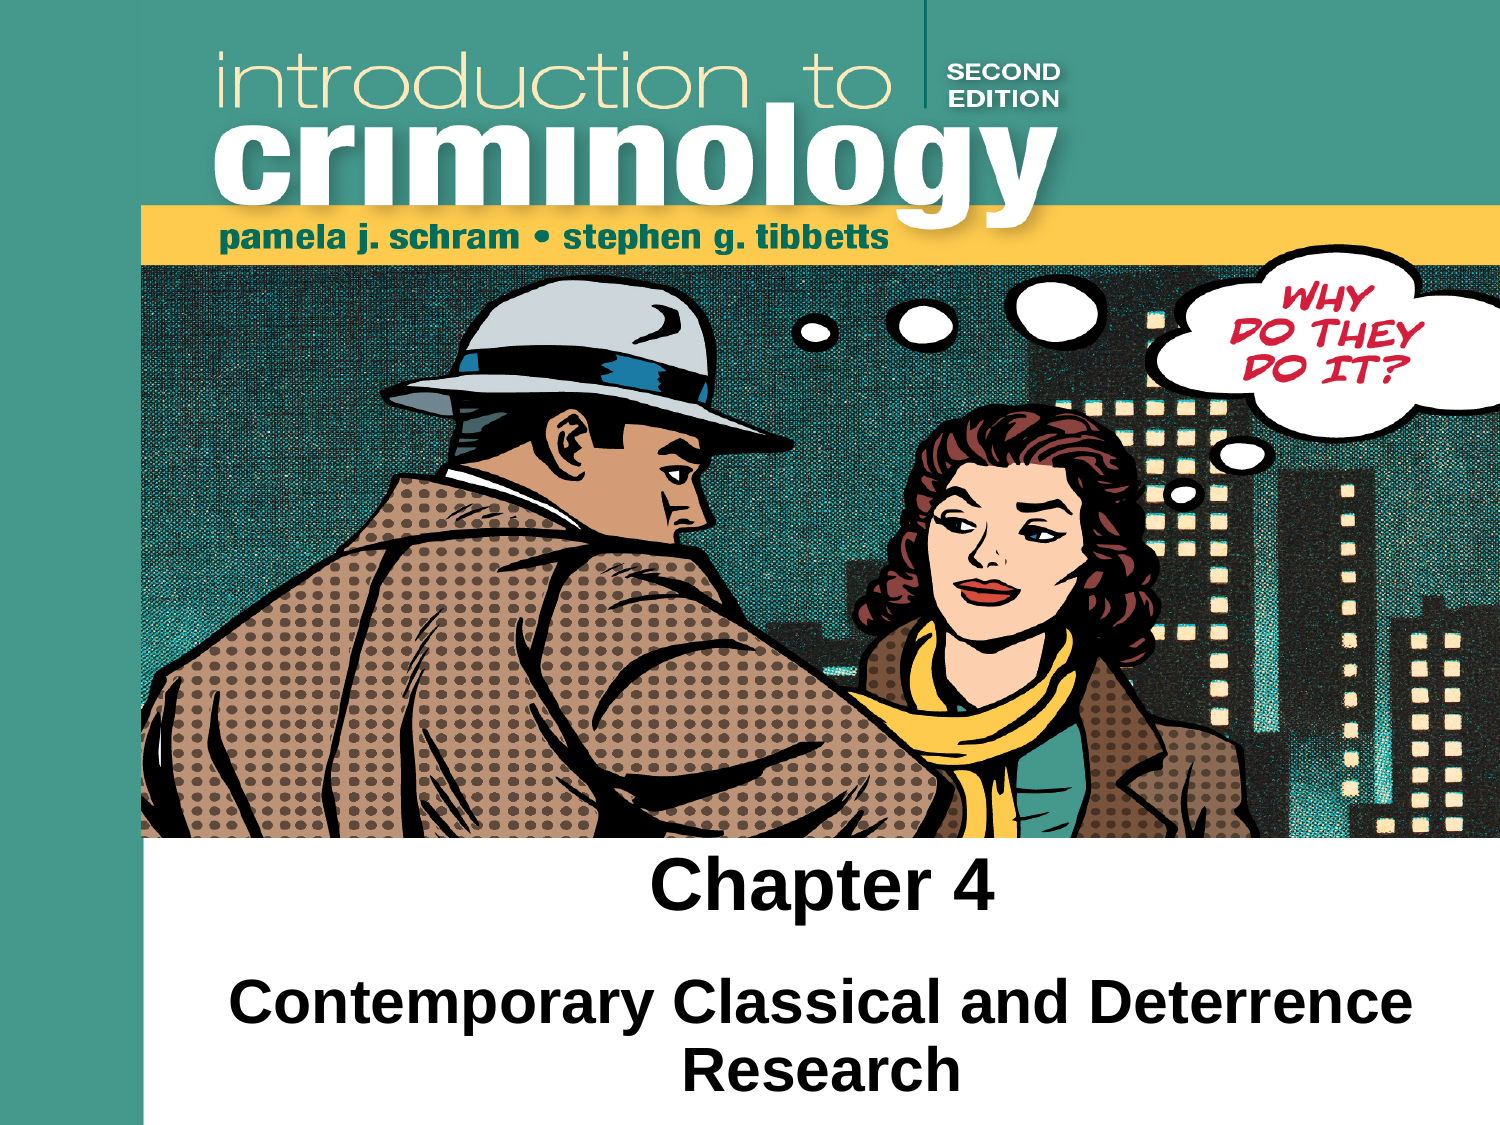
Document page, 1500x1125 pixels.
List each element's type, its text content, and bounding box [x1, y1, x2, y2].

picture [0, 0, 1500, 1125]
title Chapter 4 [175, 838, 1470, 935]
list Contemporary Classical and Deterrence Research [175, 962, 1470, 1105]
